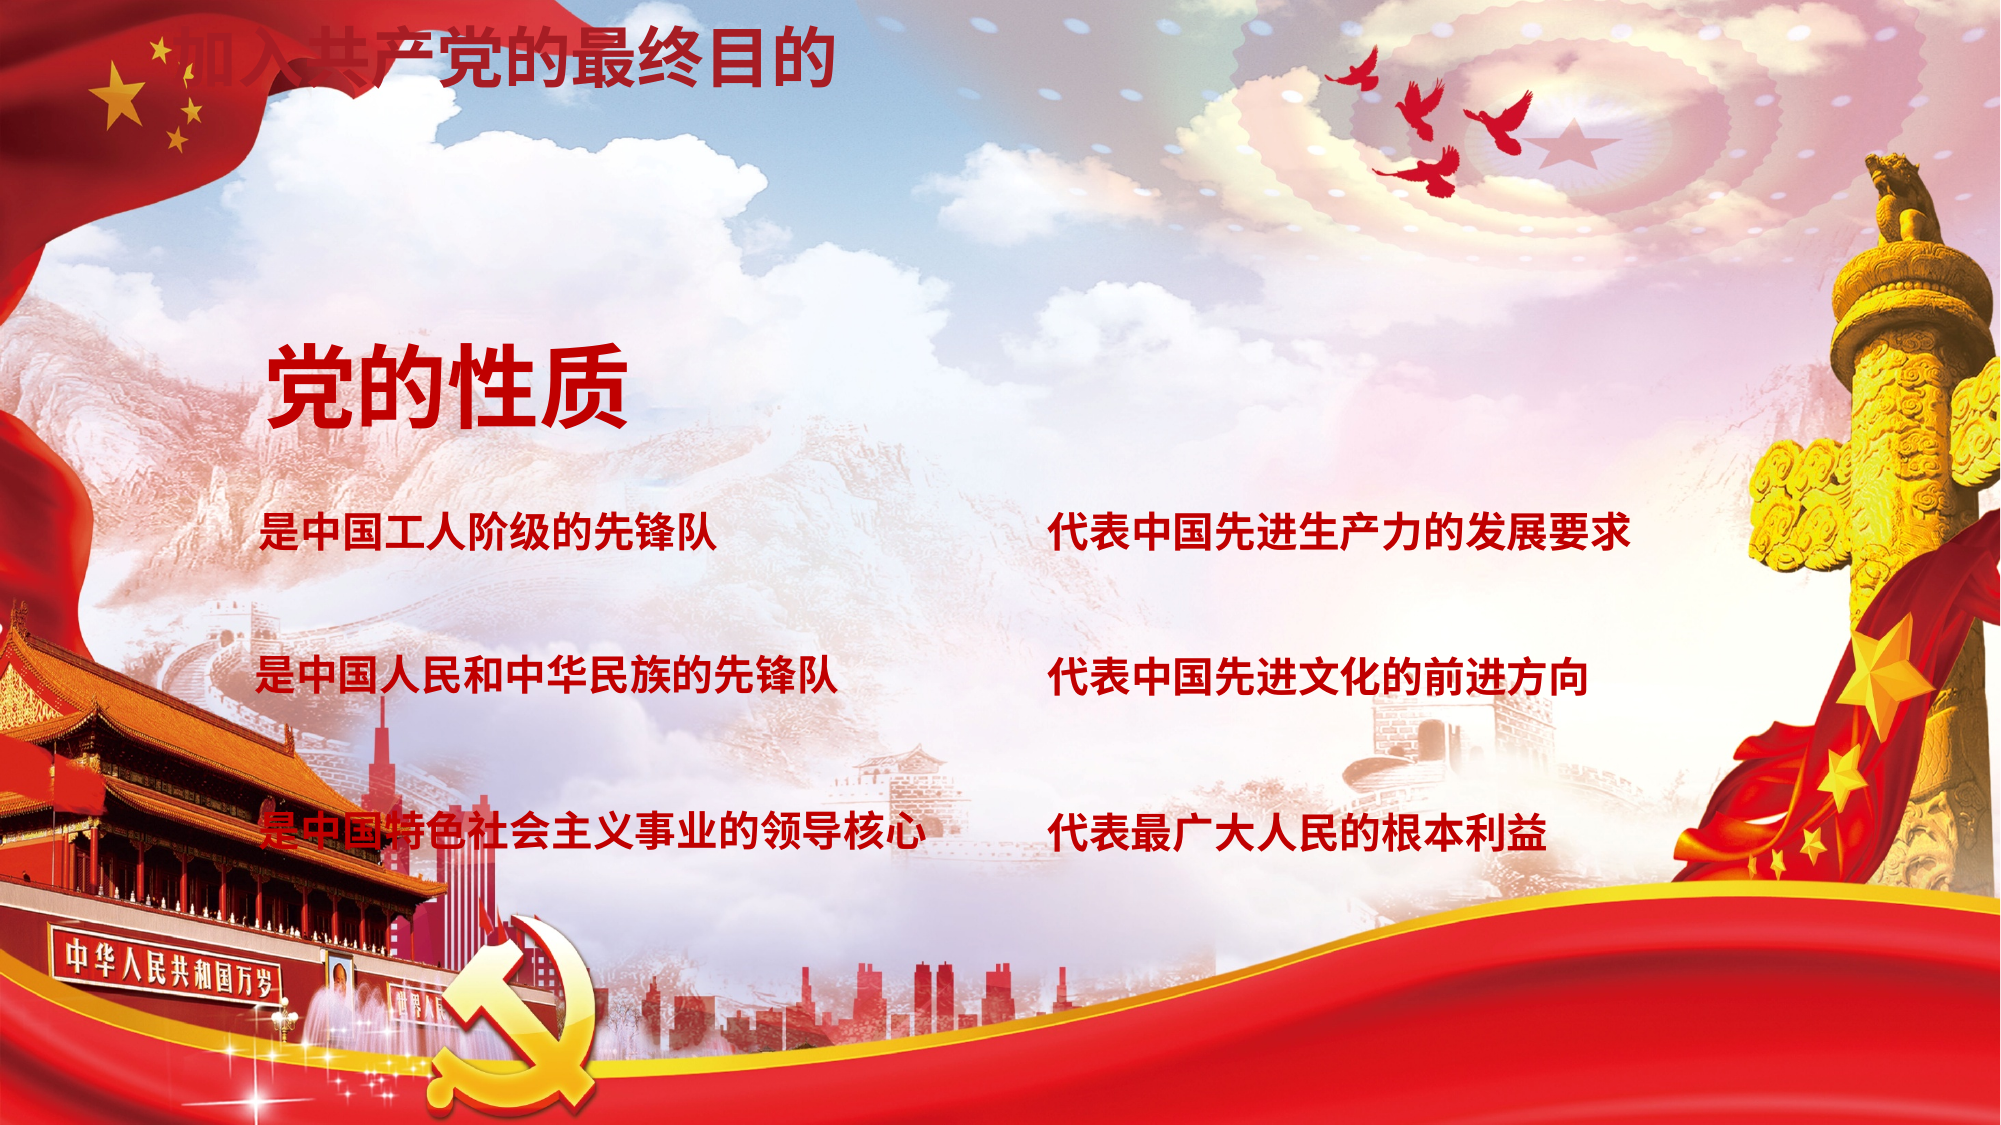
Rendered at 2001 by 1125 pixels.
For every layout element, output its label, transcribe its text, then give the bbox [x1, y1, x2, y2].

text_box [222, 604, 974, 720]
text_box [222, 459, 974, 575]
text_box [1032, 461, 1784, 577]
picture [0, 0, 2001, 1125]
text_box [1032, 606, 1784, 722]
text_box 党的性质 [167, 283, 728, 431]
title 加入共产党的最终目的 [155, 10, 1132, 113]
text_box [1032, 762, 1784, 877]
text_box [222, 760, 974, 876]
